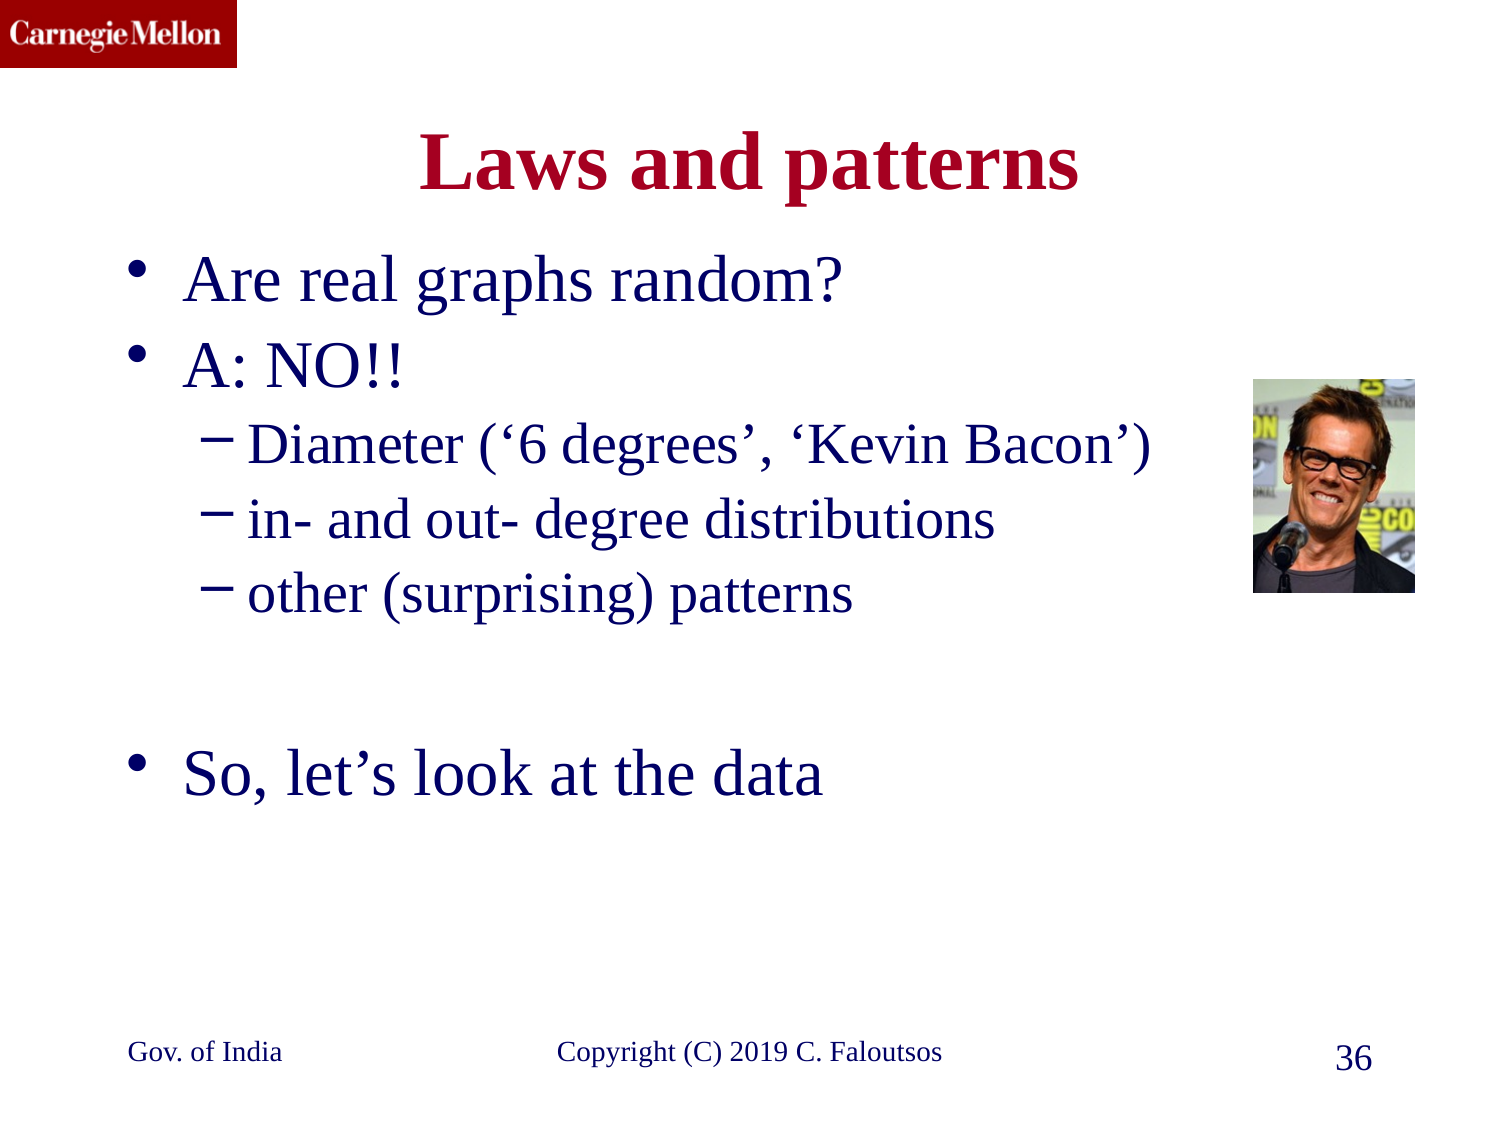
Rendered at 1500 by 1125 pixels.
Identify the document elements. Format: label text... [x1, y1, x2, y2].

footer Copyright (C) 2019 C. Faloutsos [512, 1024, 988, 1101]
picture [1253, 379, 1415, 593]
list Are real graphs random? A: NO!! Diameter (‘6 degrees’, ‘Kevin Bacon’) in- and out- degree distributions other (surprising) patterns So, let’s look at the data [112, 237, 1388, 1001]
title Laws and patterns [112, 99, 1388, 213]
picture [0, 0, 237, 68]
slide_number 36 [1074, 1024, 1388, 1101]
slide_number Gov. of India [112, 1024, 426, 1101]
